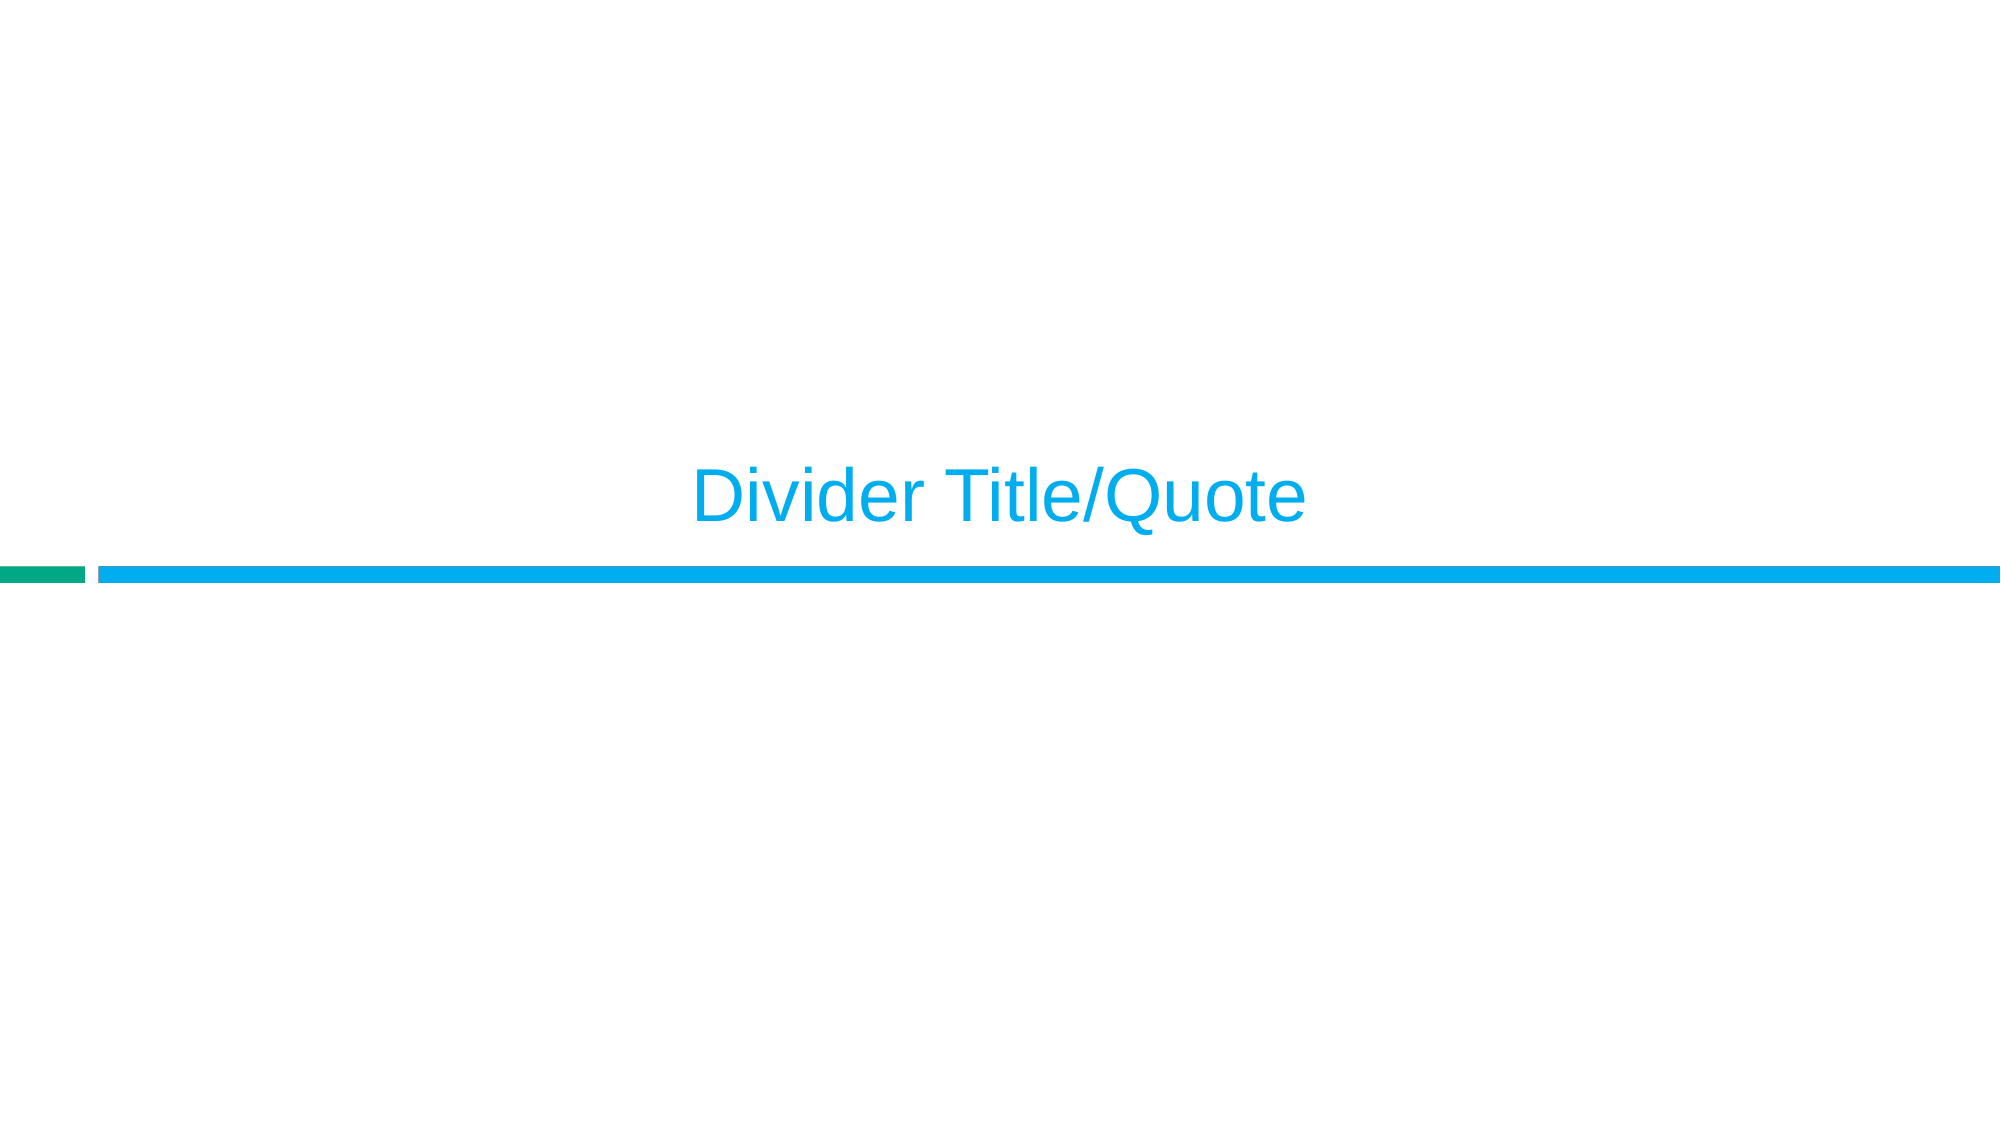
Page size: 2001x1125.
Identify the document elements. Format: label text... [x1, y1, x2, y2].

title Divider Title/Quote [98, 0, 1900, 546]
